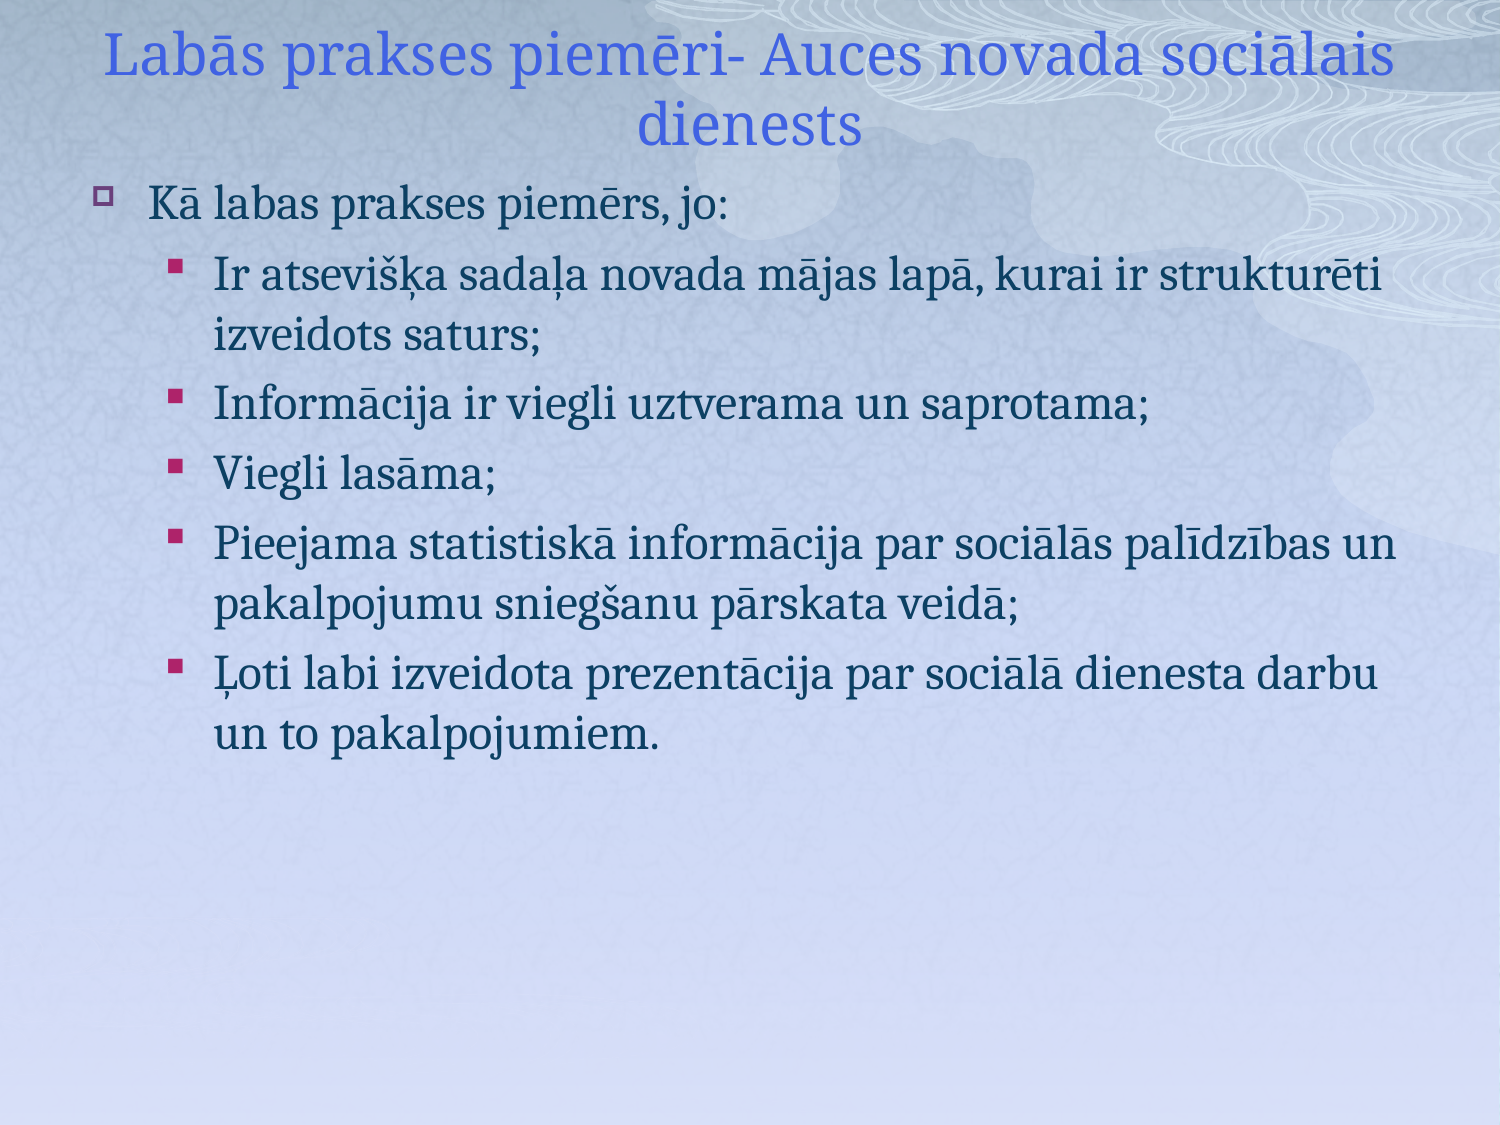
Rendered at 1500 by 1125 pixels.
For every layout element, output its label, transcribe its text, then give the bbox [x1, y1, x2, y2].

list Kā labas prakses piemērs, jo: Ir atsevišķa sadaļa novada mājas lapā, kurai ir strukturēti izveidots saturs; Informācija ir viegli uztverama un saprotama; Viegli lasāma; Pieejama statistiskā informācija par sociālās palīdzības un pakalpojumu sniegšanu pārskata veidā; Ļoti labi izveidota prezentācija par sociālā dienesta darbu un to pakalpojumiem. [76, 162, 1430, 1032]
title Labās prakses piemēri- Auces novada sociālais dienests [75, 24, 1425, 150]
